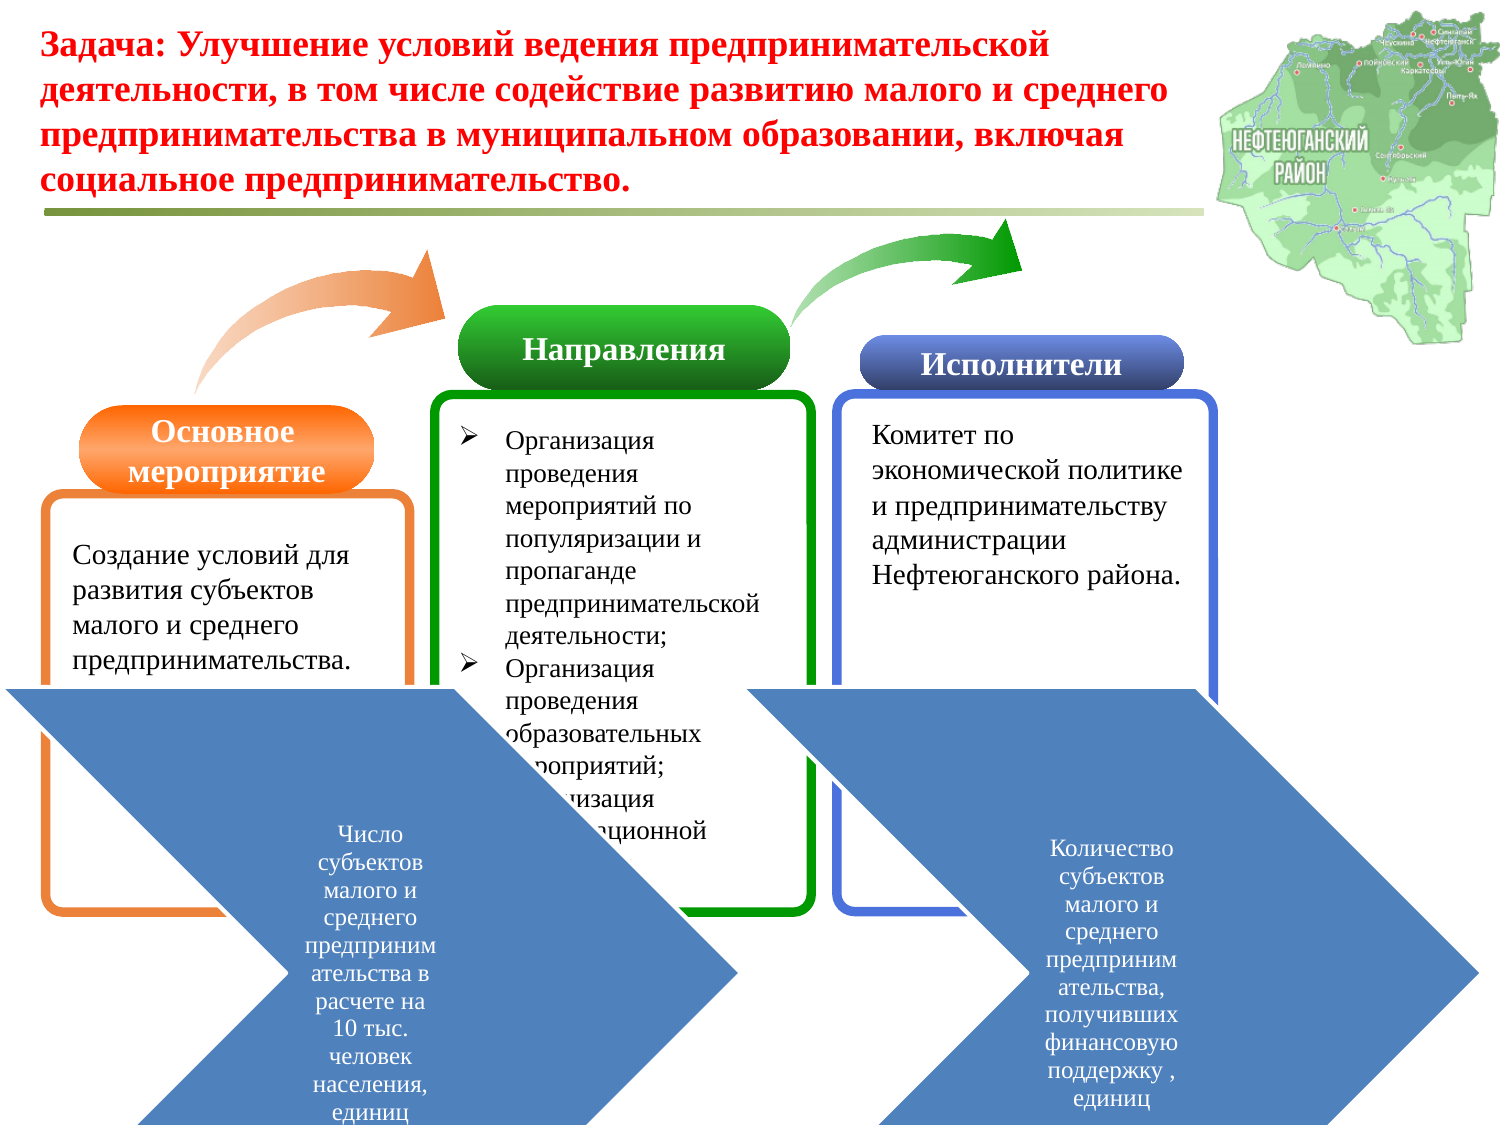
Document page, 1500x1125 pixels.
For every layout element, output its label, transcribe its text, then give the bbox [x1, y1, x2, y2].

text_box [0, 686, 1483, 1125]
text_box Комитет по экономической политике и предпринимательству администрации Нефтеюганского района. [857, 408, 1208, 598]
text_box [45, 404, 410, 685]
text_box [790, 218, 1022, 327]
text_box Задача: Улучшение условий ведения предпринимательской деятельности, в том числе содействие развитию малого и среднего предпринимательства в муниципальном образовании, включая социальное предпринимательство. [24, 11, 1205, 207]
text_box [194, 249, 445, 394]
text_box Направления [458, 304, 791, 391]
text_box [434, 394, 812, 685]
text_box [43, 207, 1205, 218]
text_box Исполнители [859, 334, 1184, 391]
text_box [836, 393, 1214, 685]
picture [1210, 1, 1500, 349]
